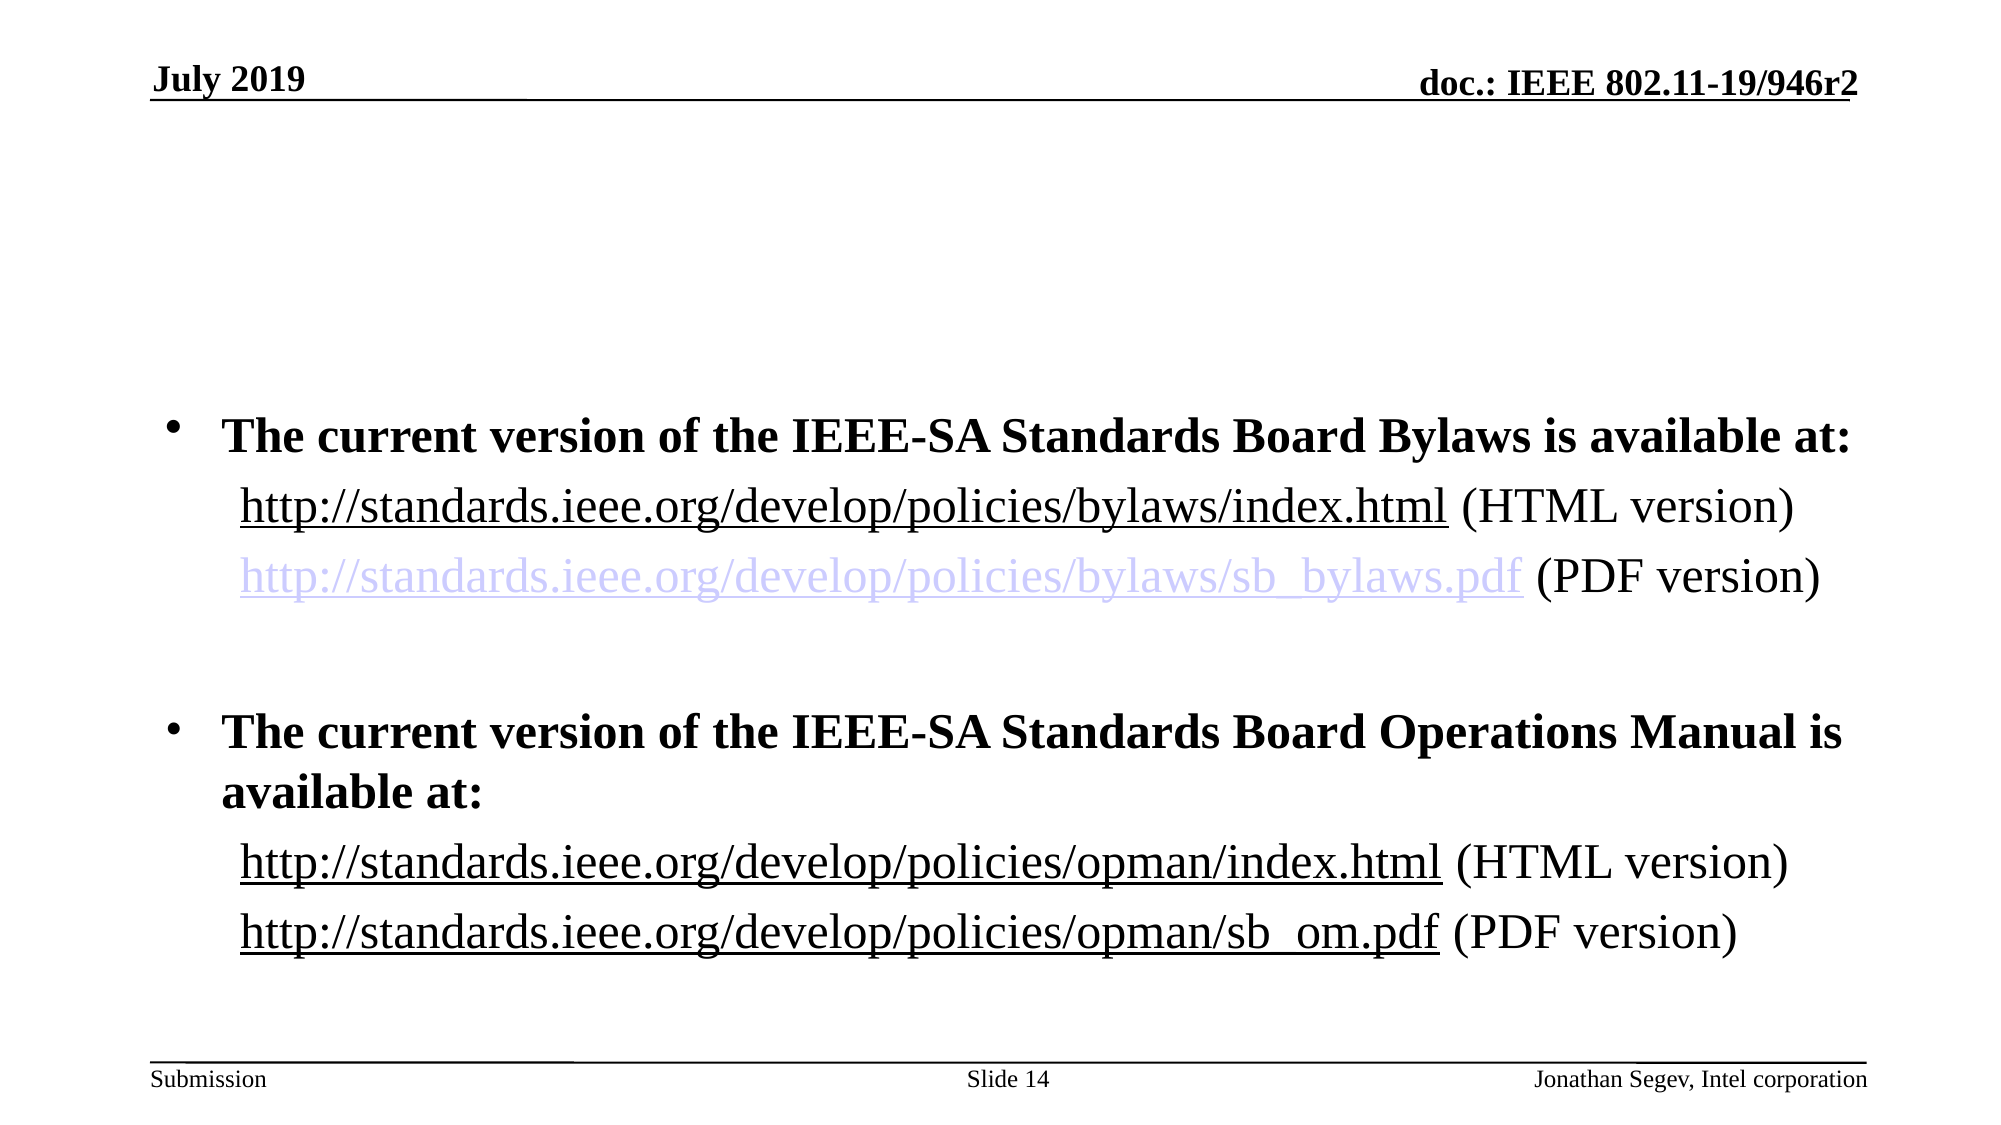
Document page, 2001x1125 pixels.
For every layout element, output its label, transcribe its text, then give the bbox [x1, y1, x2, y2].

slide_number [152, 54, 563, 100]
slide_number Slide 14 [950, 1061, 1067, 1123]
list The current version of the IEEE-SA Standards Board Bylaws is available at: http://standards.ieee.org/develop/policies/bylaws/index.html (HTML version) http://standards.ieee.org/develop/policies/bylaws/sb_bylaws.pdf (PDF version) The current version of the IEEE-SA Standards Board Operations Manual is available at: http://standards.ieee.org/develop/policies/opman/index.html (HTML version) http://standards.ieee.org/develop/policies/opman/sb_om.pdf (PDF version) [149, 324, 1922, 1000]
footer Jonathan Segev, Intel corporation [1171, 1061, 1869, 1093]
